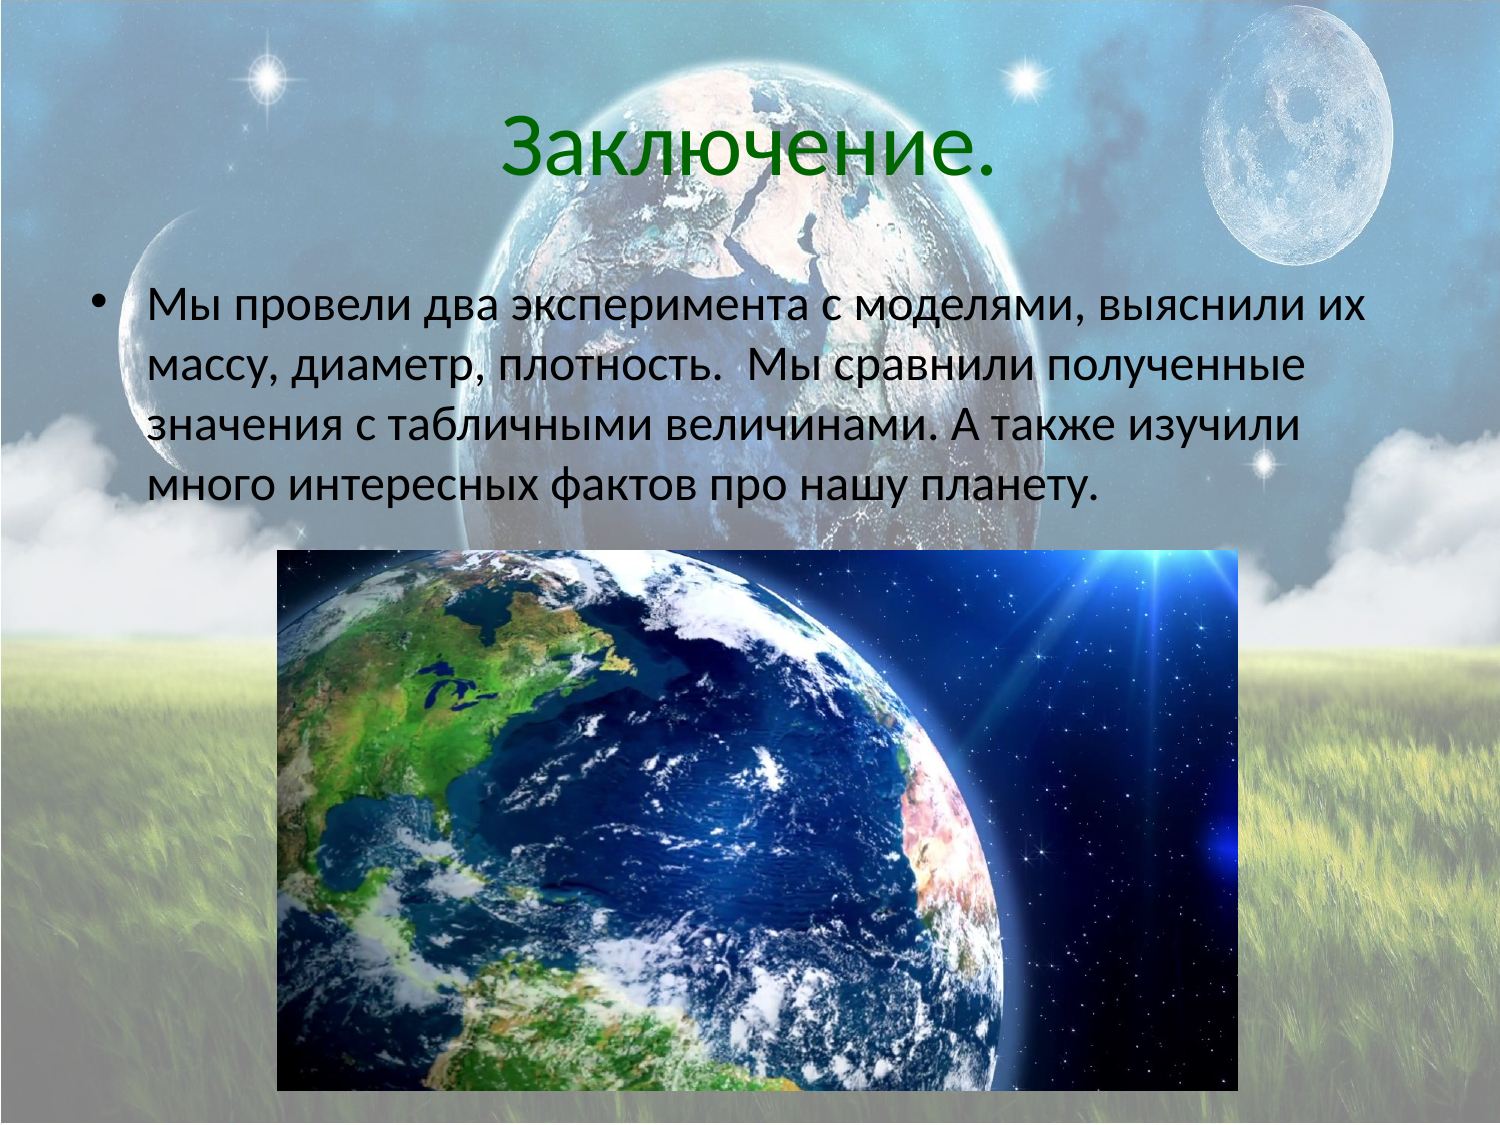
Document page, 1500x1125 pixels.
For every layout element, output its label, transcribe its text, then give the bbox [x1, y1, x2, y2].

picture [277, 550, 1238, 1091]
list Мы провели два эксперимента с моделями, выяснили их массу, диаметр, плотность. Мы сравнили полученные значения с табличными величинами. А также изучили много интересных фактов про нашу планету. [75, 262, 1425, 1005]
title Заключение. [75, 45, 1425, 233]
